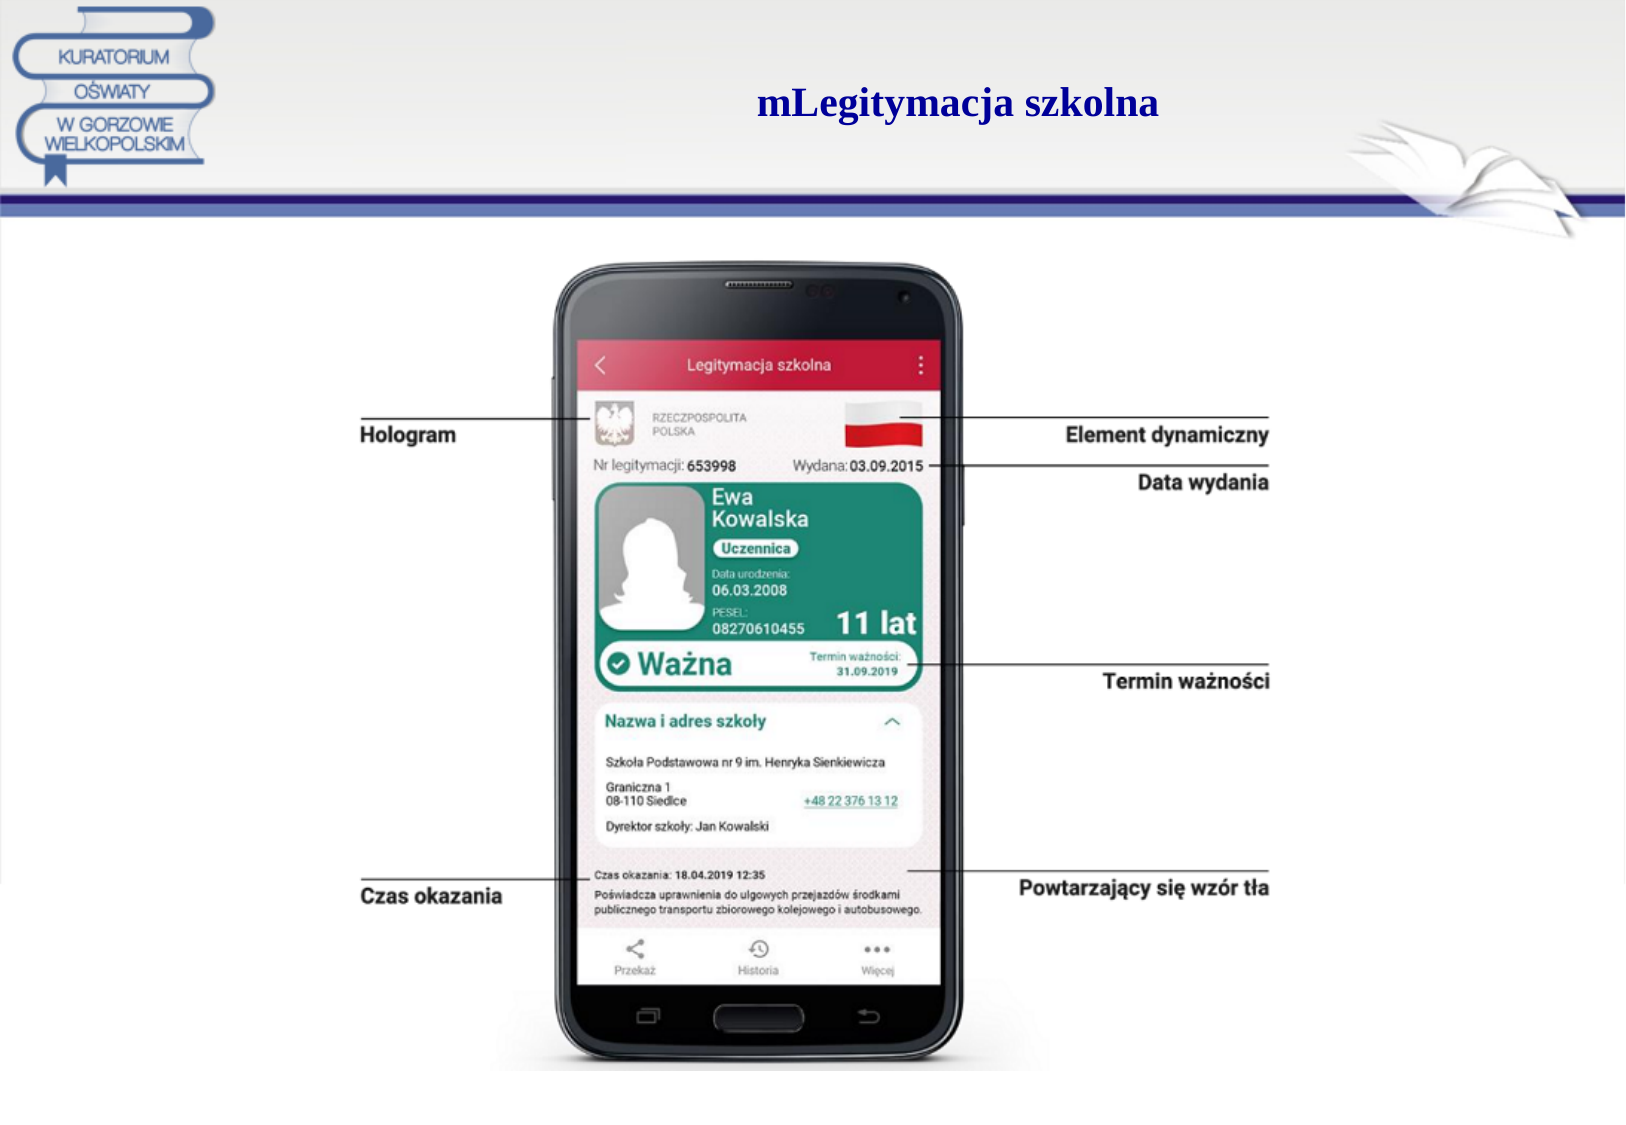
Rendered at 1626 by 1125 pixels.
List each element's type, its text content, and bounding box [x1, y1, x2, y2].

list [348, 234, 1277, 1071]
title mLegitymacja szkolna [317, 23, 1600, 176]
picture [0, 0, 1626, 1125]
